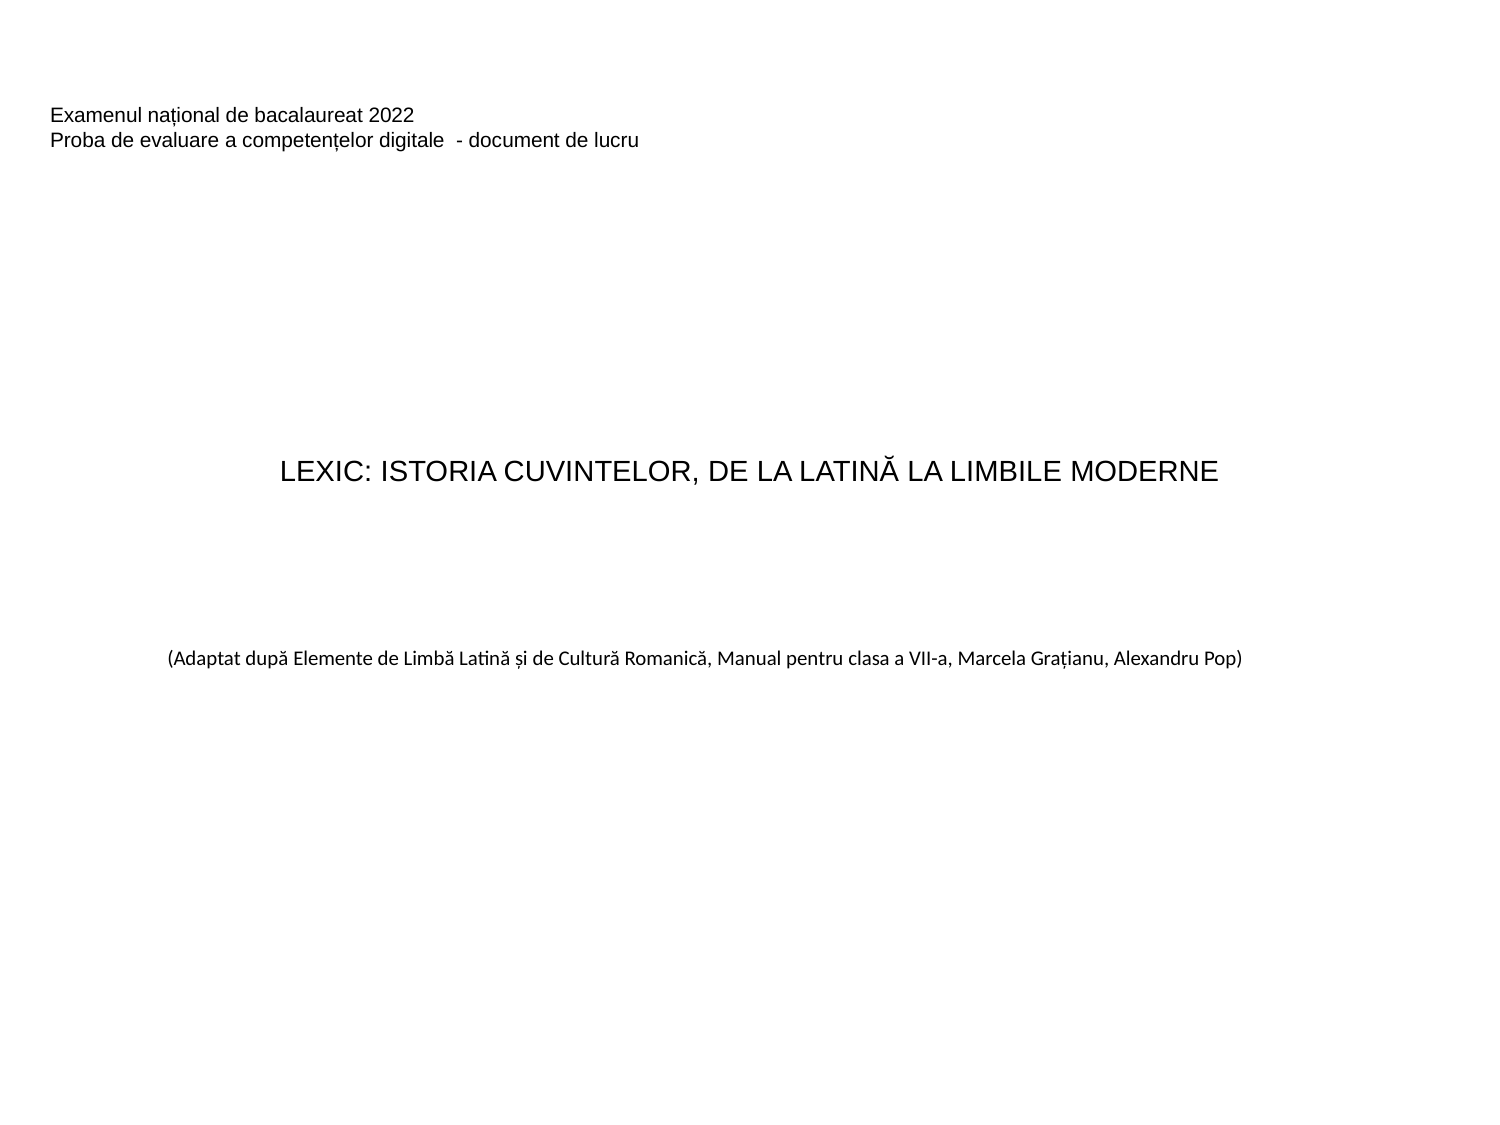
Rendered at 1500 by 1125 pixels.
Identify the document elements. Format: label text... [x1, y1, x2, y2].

title LEXIC: ISTORIA CUVINTELOR, DE LA LATINĂ LA LIMBILE MODERNE [112, 349, 1388, 591]
subtitle (Adaptat după Elemente de Limbă Latină și de Cultură Romanică, Manual pentru clasa a VII-a, Marcela Grațianu, Alexandru Pop) [152, 637, 1276, 751]
text_box Examenul național de bacalaureat 2022 Proba de evaluare a competențelor digitale - document de lucru [35, 94, 1447, 159]
